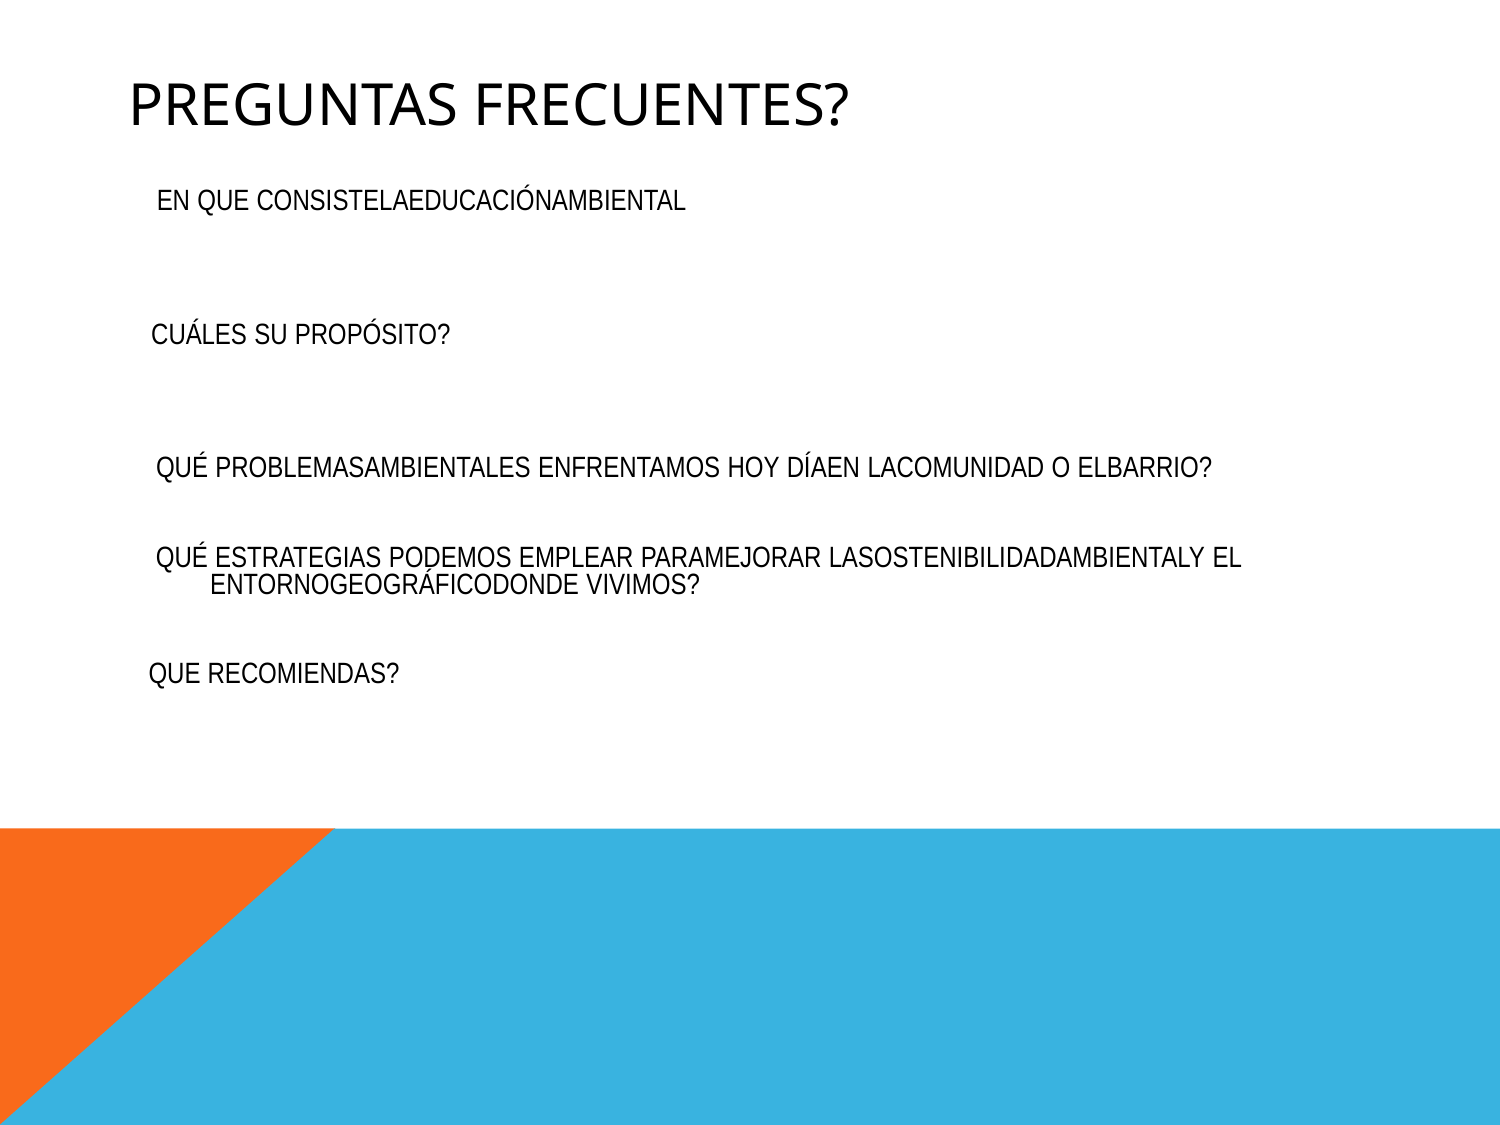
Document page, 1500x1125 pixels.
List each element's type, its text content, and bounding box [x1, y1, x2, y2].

text_box [0, 0, 1500, 826]
text_box [0, 826, 1500, 1125]
text_box ENTORNOGEOGRÁFICODONDE VIVIMOS? [210, 566, 701, 608]
text_box PREGUNTAS FRECUENTES? [128, 75, 851, 145]
text_box QUÉ PROBLEMASAMBIENTALES ENFRENTAMOS HOY DÍAEN LACOMUNIDAD O ELBARRIO? [156, 450, 1213, 491]
text_box CUÁLES SU PROPÓSITO? [151, 316, 451, 358]
text_box QUÉ ESTRATEGIAS PODEMOS EMPLEAR PARAMEJORAR LASOSTENIBILIDADAMBIENTALY EL [155, 539, 1242, 581]
text_box EN QUE CONSISTELAEDUCACIÓNAMBIENTAL [156, 183, 687, 224]
text_box QUE RECOMIENDAS? [148, 656, 400, 697]
text_box [0, 826, 333, 1120]
